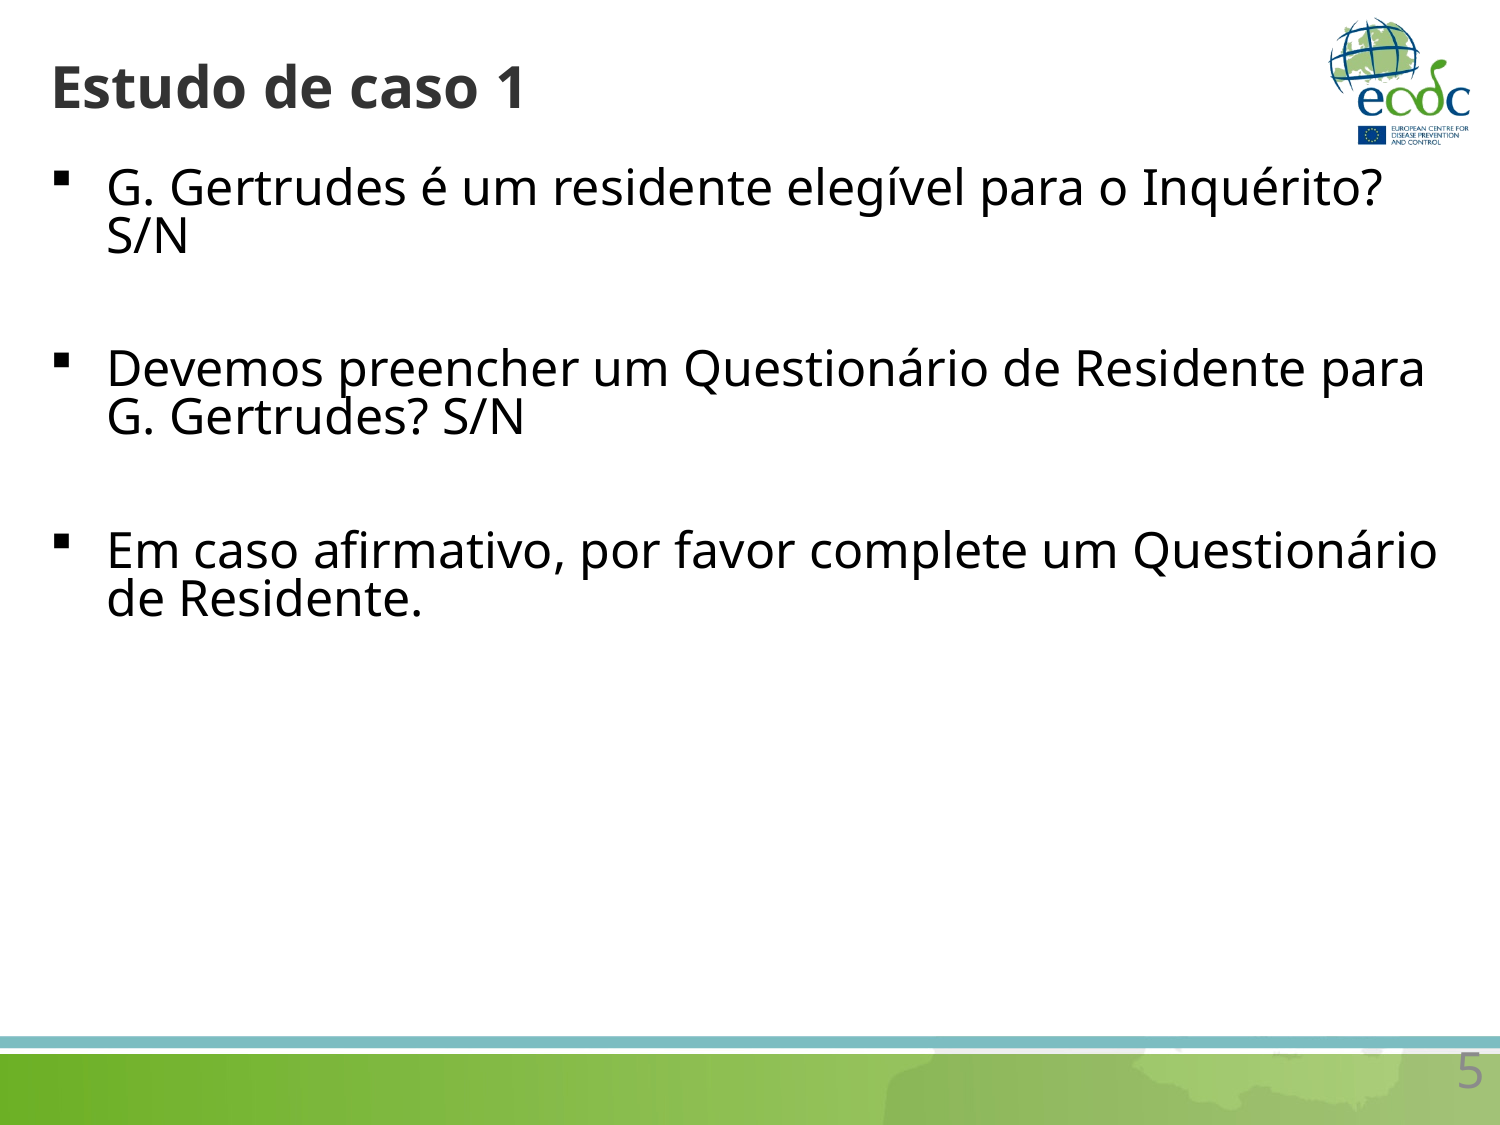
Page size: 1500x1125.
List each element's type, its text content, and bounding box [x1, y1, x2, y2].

picture [1328, 17, 1473, 148]
list G. Gertrudes é um residente elegível para o Inquérito? S/N Devemos preencher um Questionário de Residente para G. Gertrudes? S/N Em caso afirmativo, por favor complete um Questionário de Residente. [49, 166, 1450, 1015]
title Estudo de caso 1 [49, 58, 1401, 152]
picture [0, 1036, 1500, 1125]
slide_number 5 [1149, 1042, 1500, 1103]
